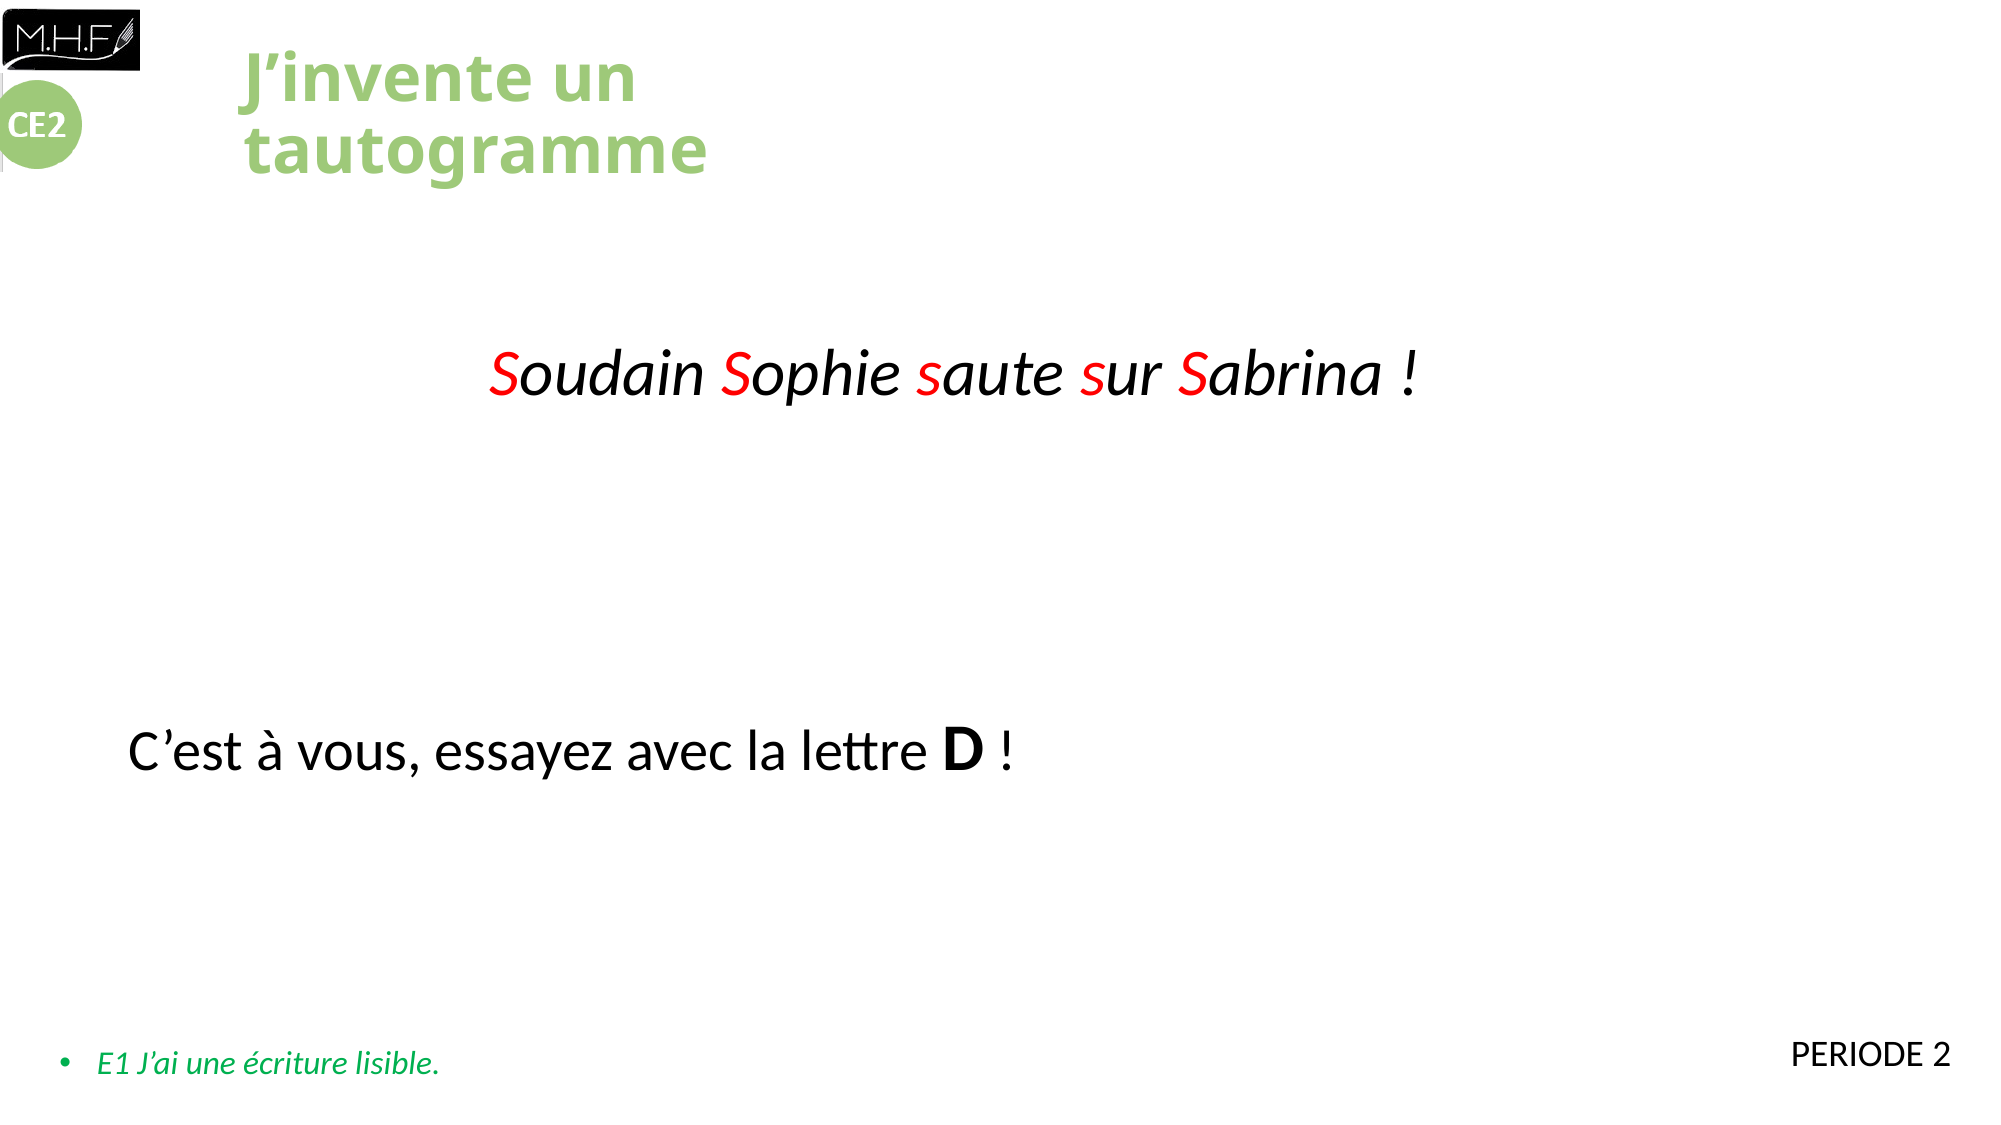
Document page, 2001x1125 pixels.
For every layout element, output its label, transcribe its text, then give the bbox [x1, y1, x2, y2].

text_box PERIODE 2 [1362, 1021, 1967, 1082]
text_box C’est à vous, essayez avec la lettre D ! [113, 696, 1081, 802]
picture [0, 7, 140, 172]
text_box E1 J’ai une écriture lisible. [44, 1038, 1346, 1092]
text_box J’invente un tautogramme [228, 33, 1007, 199]
text_box Soudain Sophie saute sur Sabrina ! [474, 321, 1469, 467]
